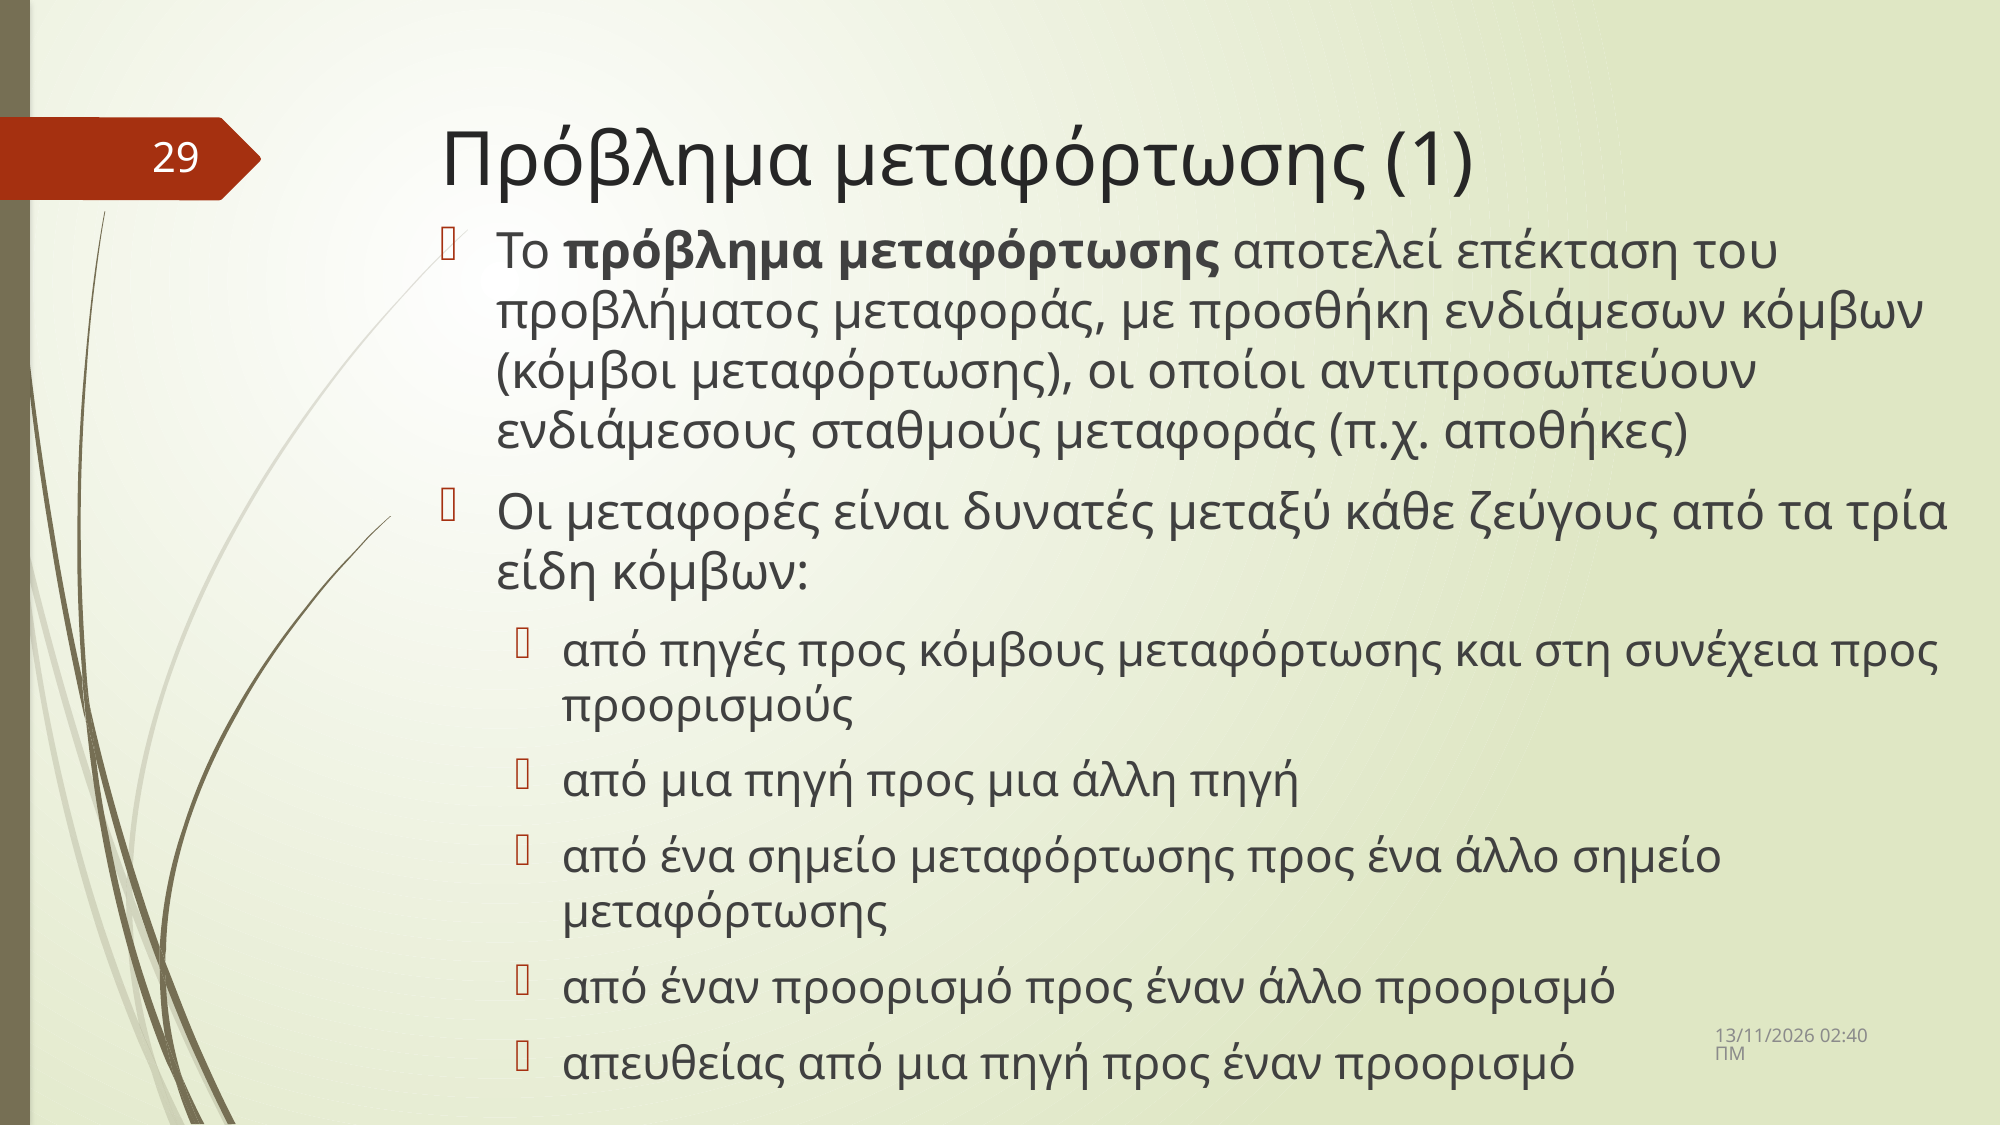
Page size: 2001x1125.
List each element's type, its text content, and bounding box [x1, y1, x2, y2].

slide_number 29 [87, 129, 216, 190]
title Πρόβλημα μεταφόρτωσης (1) [425, 102, 1888, 211]
list Το πρόβλημα μεταφόρτωσης αποτελεί επέκταση του προβλήματος μεταφοράς, με προσθήκη ενδιάμεσων κόμβων (κόμβοι μεταφόρτωσης), οι οποίοι αντιπροσωπεύουν ενδιάμεσους σταθμούς μεταφοράς (π.χ. αποθήκες) Οι μεταφορές είναι δυνατές μεταξύ κάθε ζεύγους από τα τρία είδη κόμβων: από πηγές προς κόμβους μεταφόρτωσης και στη συνέχεια προς προορισμούς από μια πηγή προς μια άλλη πηγή από ένα σημείο μεταφόρτωσης προς ένα άλλο σημείο μεταφόρτωσης από έναν προορισμό προς έναν άλλο προορισμό απευθείας από μια πηγή προς έναν προορισμό [424, 211, 2000, 1125]
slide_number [1699, 1005, 1888, 1067]
